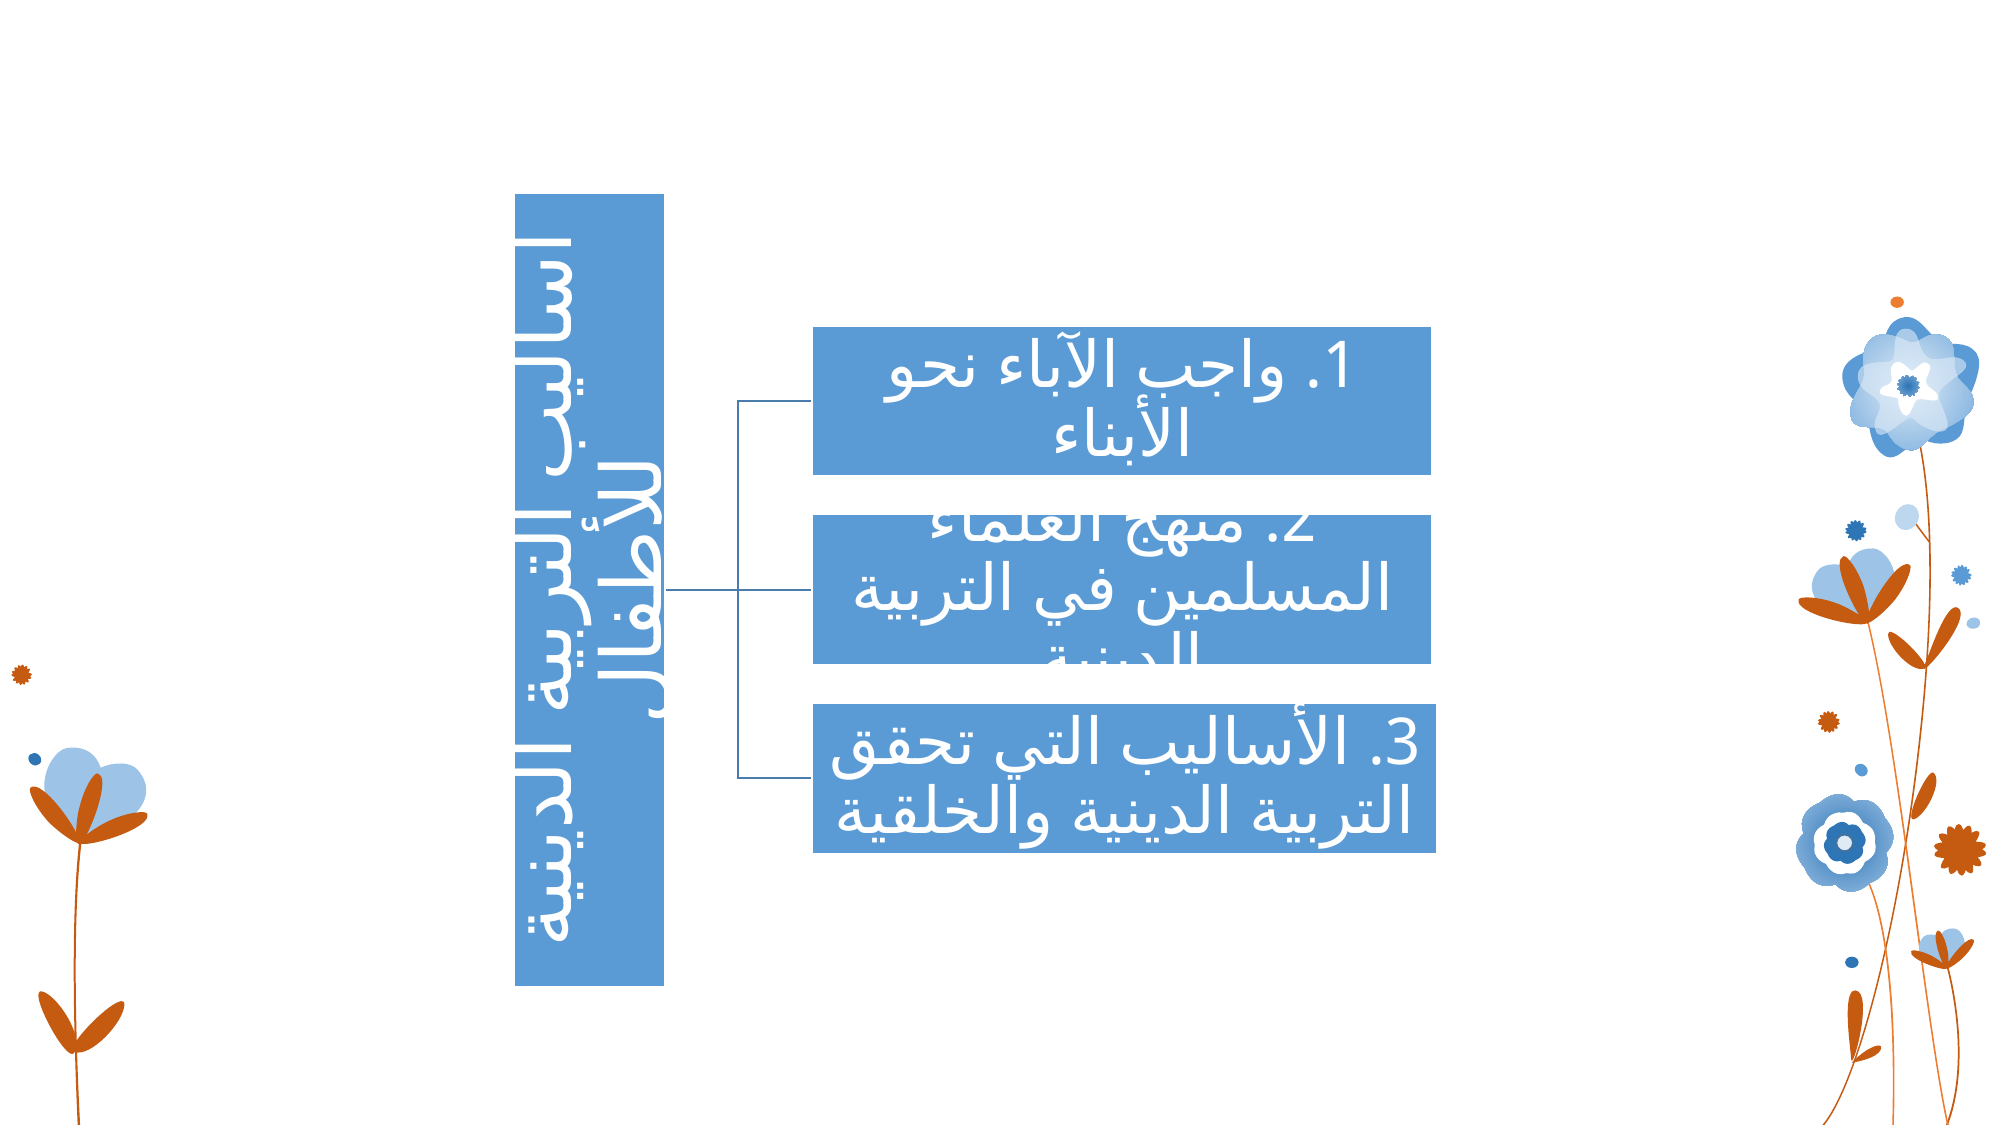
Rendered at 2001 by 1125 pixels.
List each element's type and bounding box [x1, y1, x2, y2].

list [249, 192, 1750, 987]
